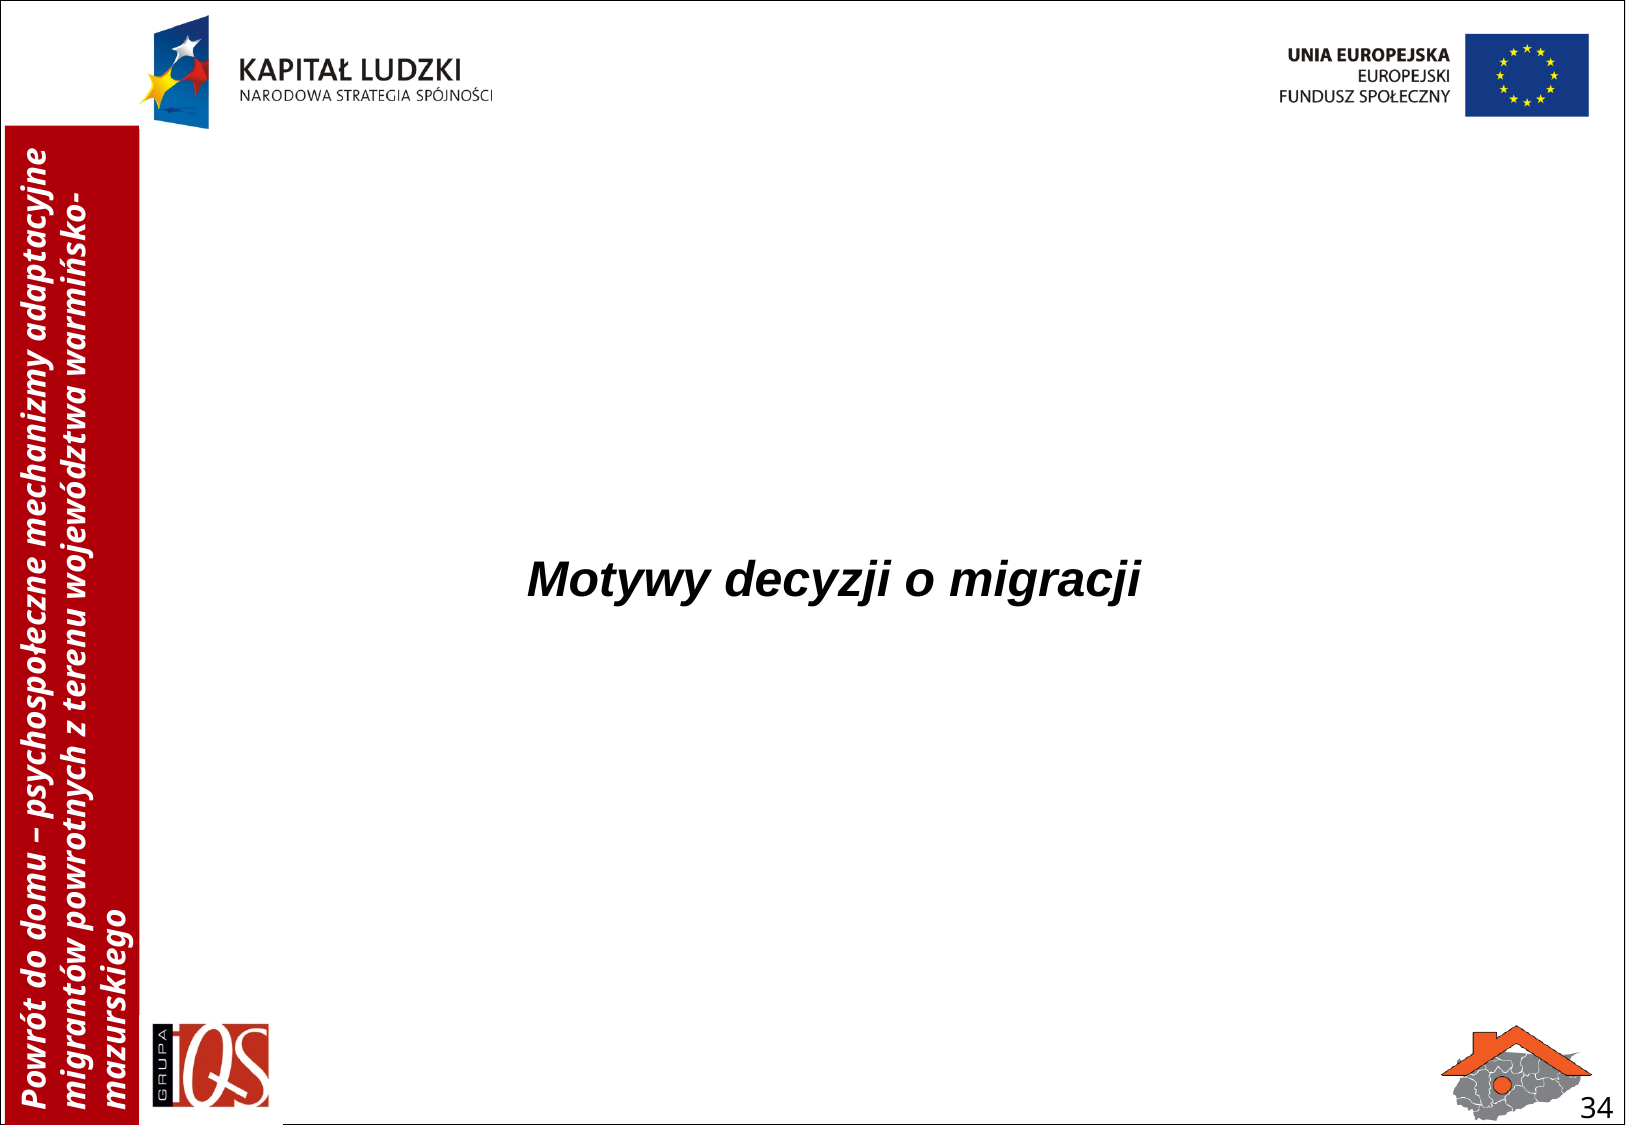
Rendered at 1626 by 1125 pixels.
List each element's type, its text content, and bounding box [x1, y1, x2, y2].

picture [139, 15, 492, 129]
picture [1438, 1023, 1594, 1082]
text_box Motywy decyzji o migracji [210, 538, 1498, 676]
picture [139, 1015, 283, 1125]
slide_number 34 [1249, 1082, 1625, 1125]
picture [1250, 7, 1617, 143]
